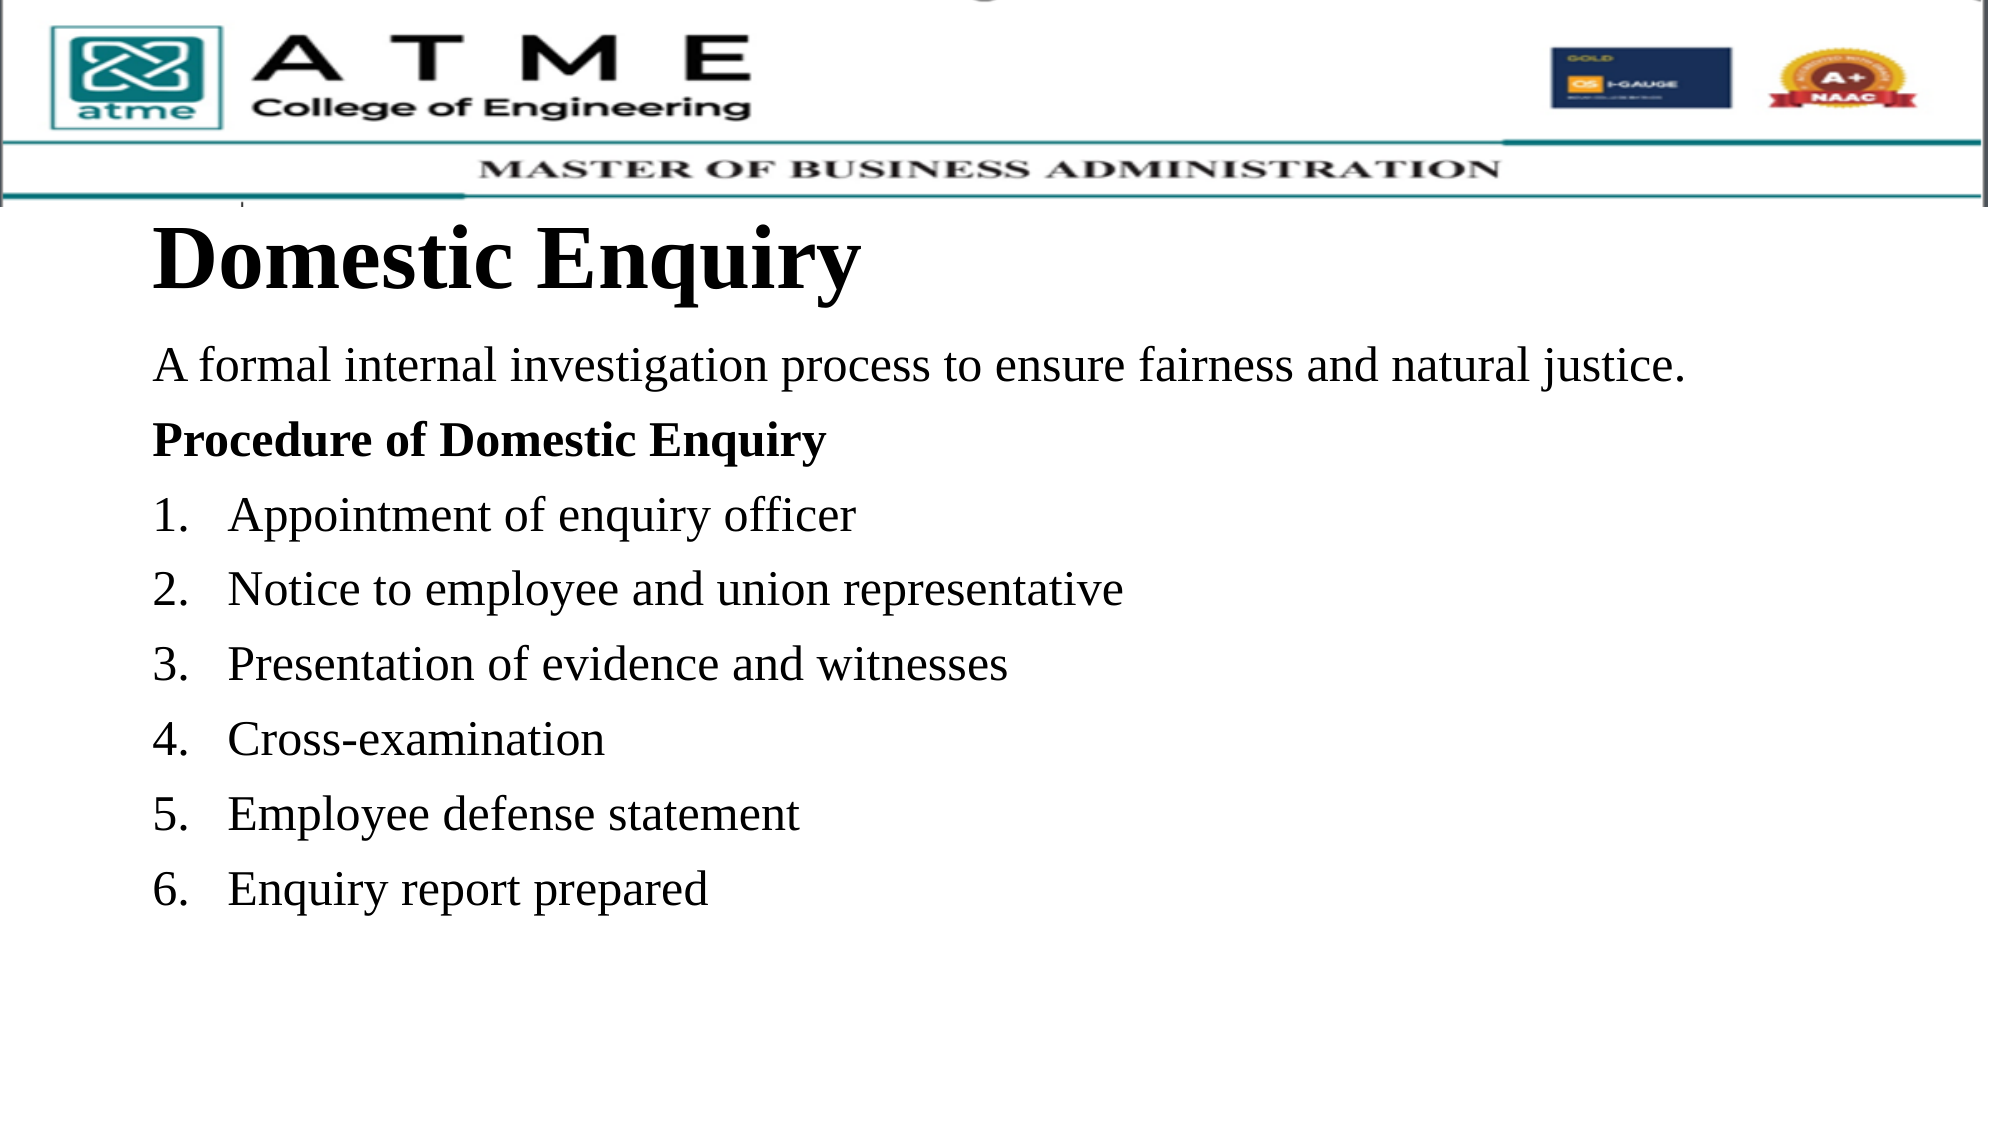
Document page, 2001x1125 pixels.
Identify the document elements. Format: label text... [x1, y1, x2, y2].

picture [0, 0, 1988, 207]
title Domestic Enquiry [137, 150, 1863, 330]
list A formal internal investigation process to ensure fairness and natural justice. Procedure of Domestic Enquiry Appointment of enquiry officer Notice to employee and union representative Presentation of evidence and witnesses Cross-examination Employee defense statement Enquiry report prepared [137, 330, 1863, 1014]
